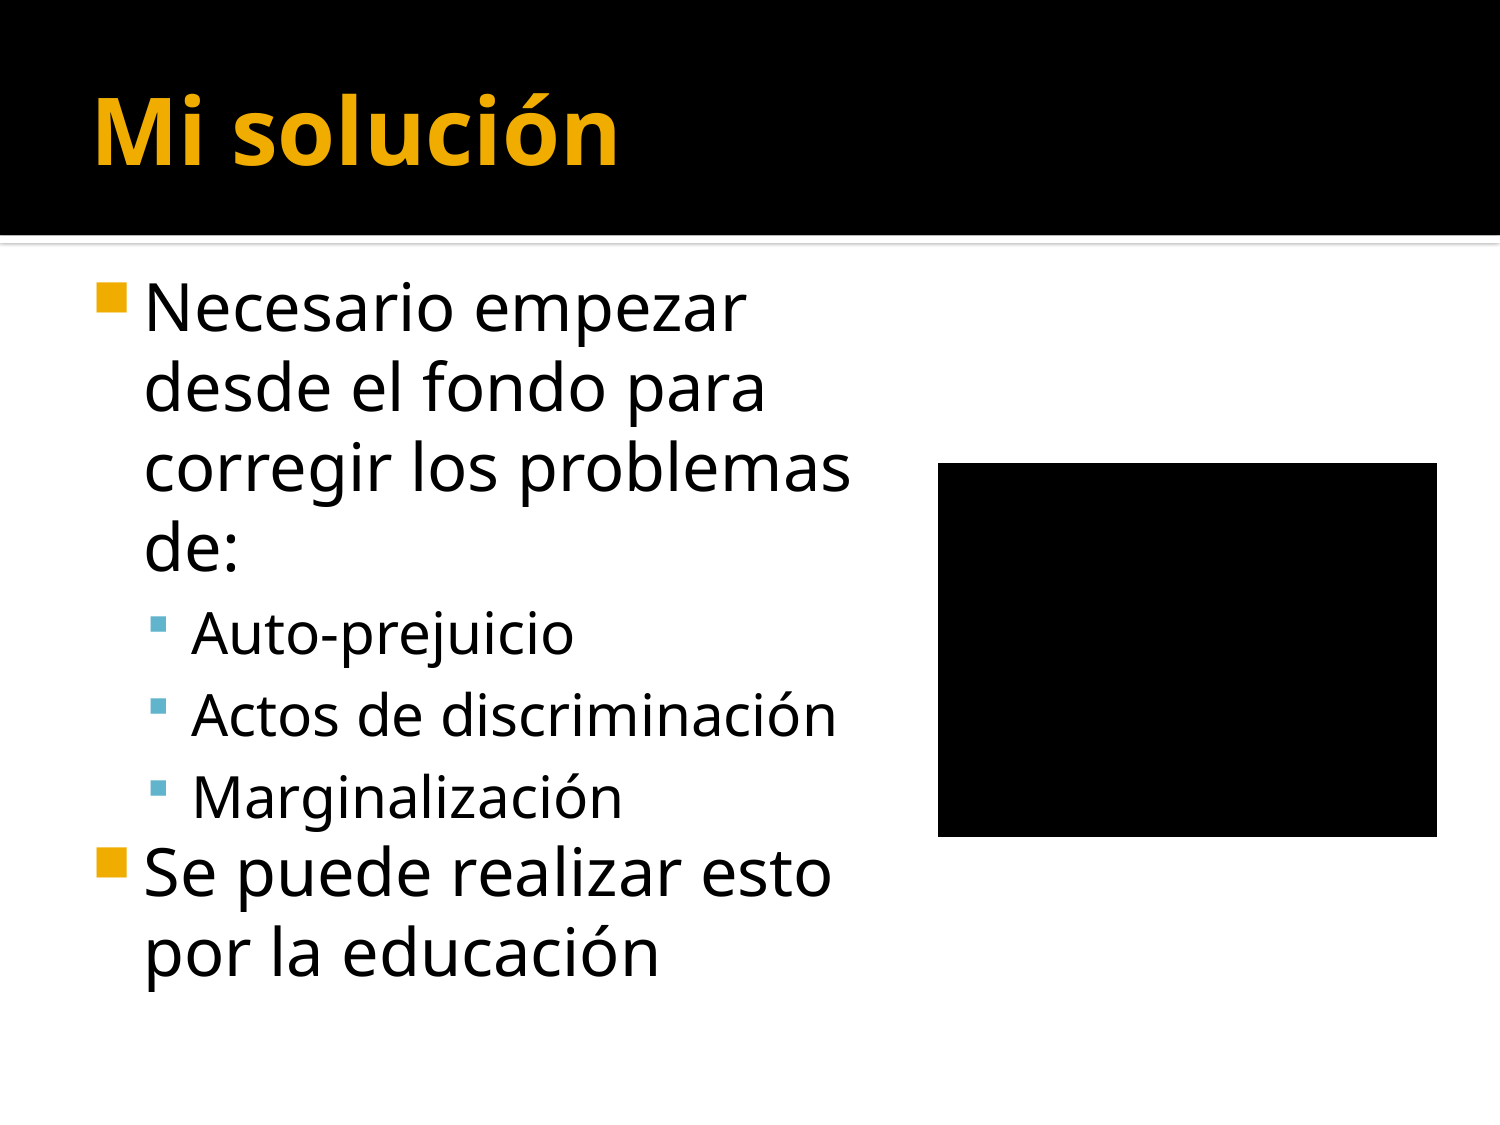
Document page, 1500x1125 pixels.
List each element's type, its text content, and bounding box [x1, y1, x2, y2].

title Mi solución [75, 25, 1425, 231]
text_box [937, 462, 1438, 838]
list Necesario empezar desde el fondo para corregir los problemas de: Auto-prejuicio Actos de discriminación Marginalización Se puede realizar esto por la educación [62, 249, 963, 1125]
